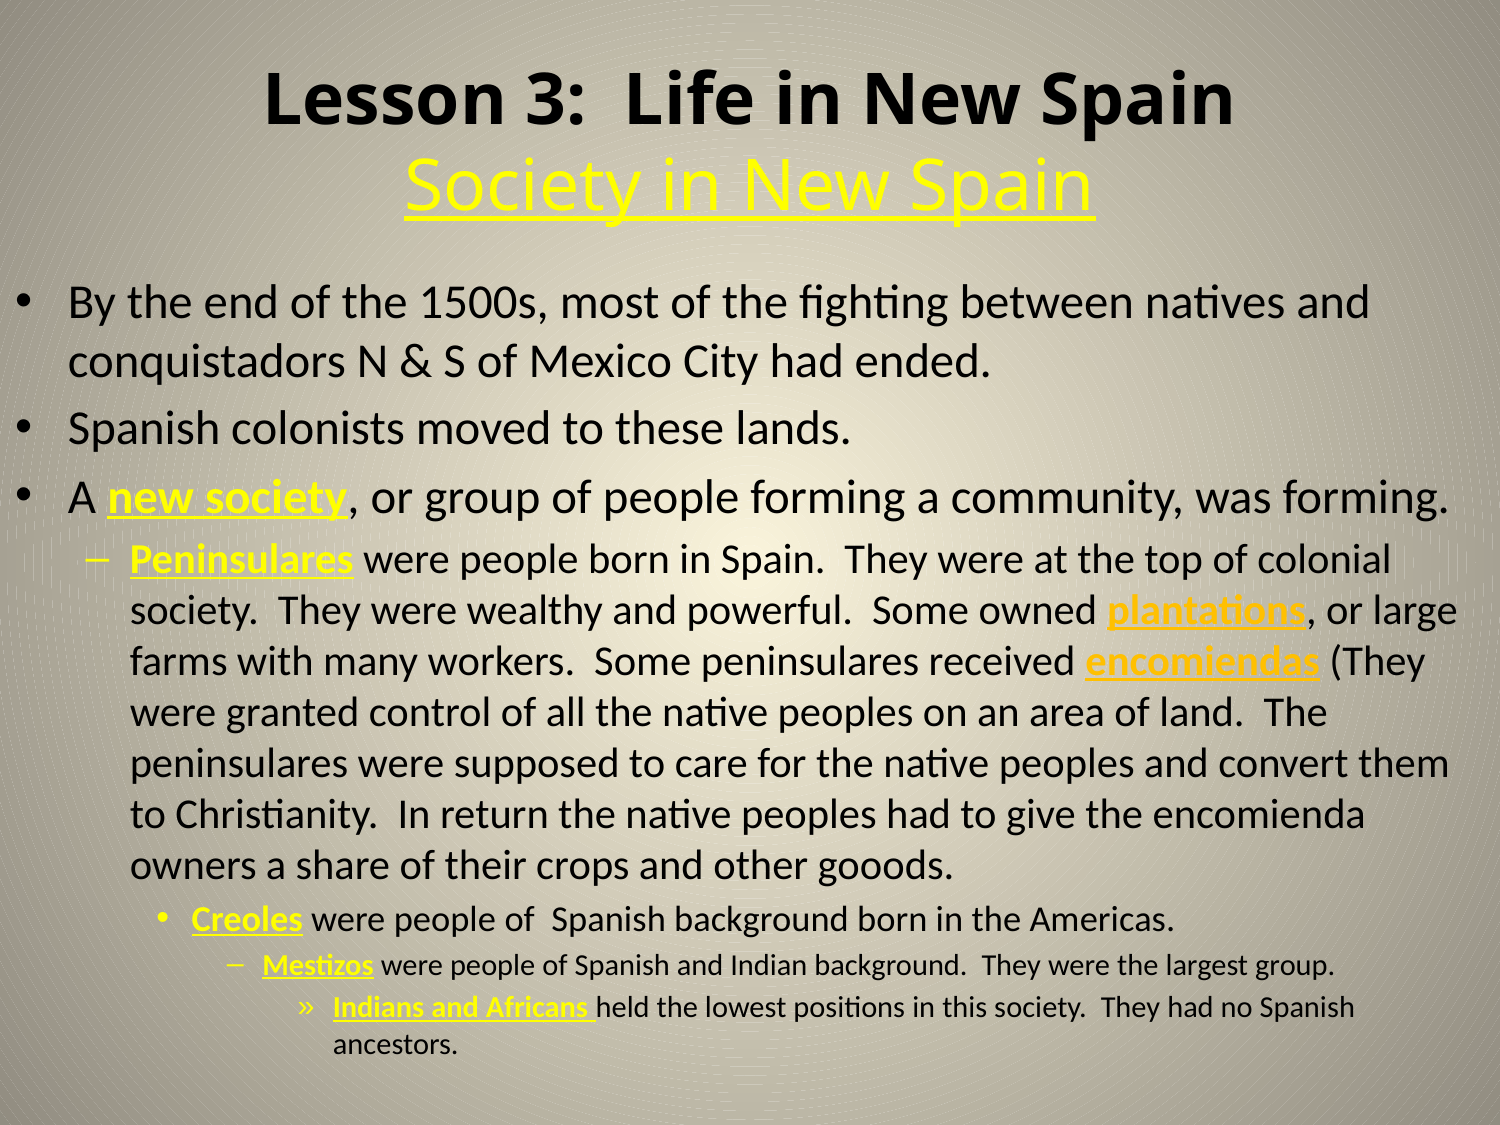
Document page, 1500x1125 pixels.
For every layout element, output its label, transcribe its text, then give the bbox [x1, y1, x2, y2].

list By the end of the 1500s, most of the fighting between natives and conquistadors N & S of Mexico City had ended. Spanish colonists moved to these lands. A new society, or group of people forming a community, was forming. Peninsulares were people born in Spain. They were at the top of colonial society. They were wealthy and powerful. Some owned plantations, or large farms with many workers. Some peninsulares received encomiendas (They were granted control of all the native peoples on an area of land. The peninsulares were supposed to care for the native peoples and convert them to Christianity. In return the native peoples had to give the encomienda owners a share of their crops and other gooods. Creoles were people of Spanish background born in the Americas. Mestizos were people of Spanish and Indian background. They were the largest group. Indians and Africans held the lowest positions in this society. They had no Spanish ancestors. [0, 262, 1500, 1125]
title Lesson 3: Life in New Spain Society in New Spain [75, 45, 1425, 233]
